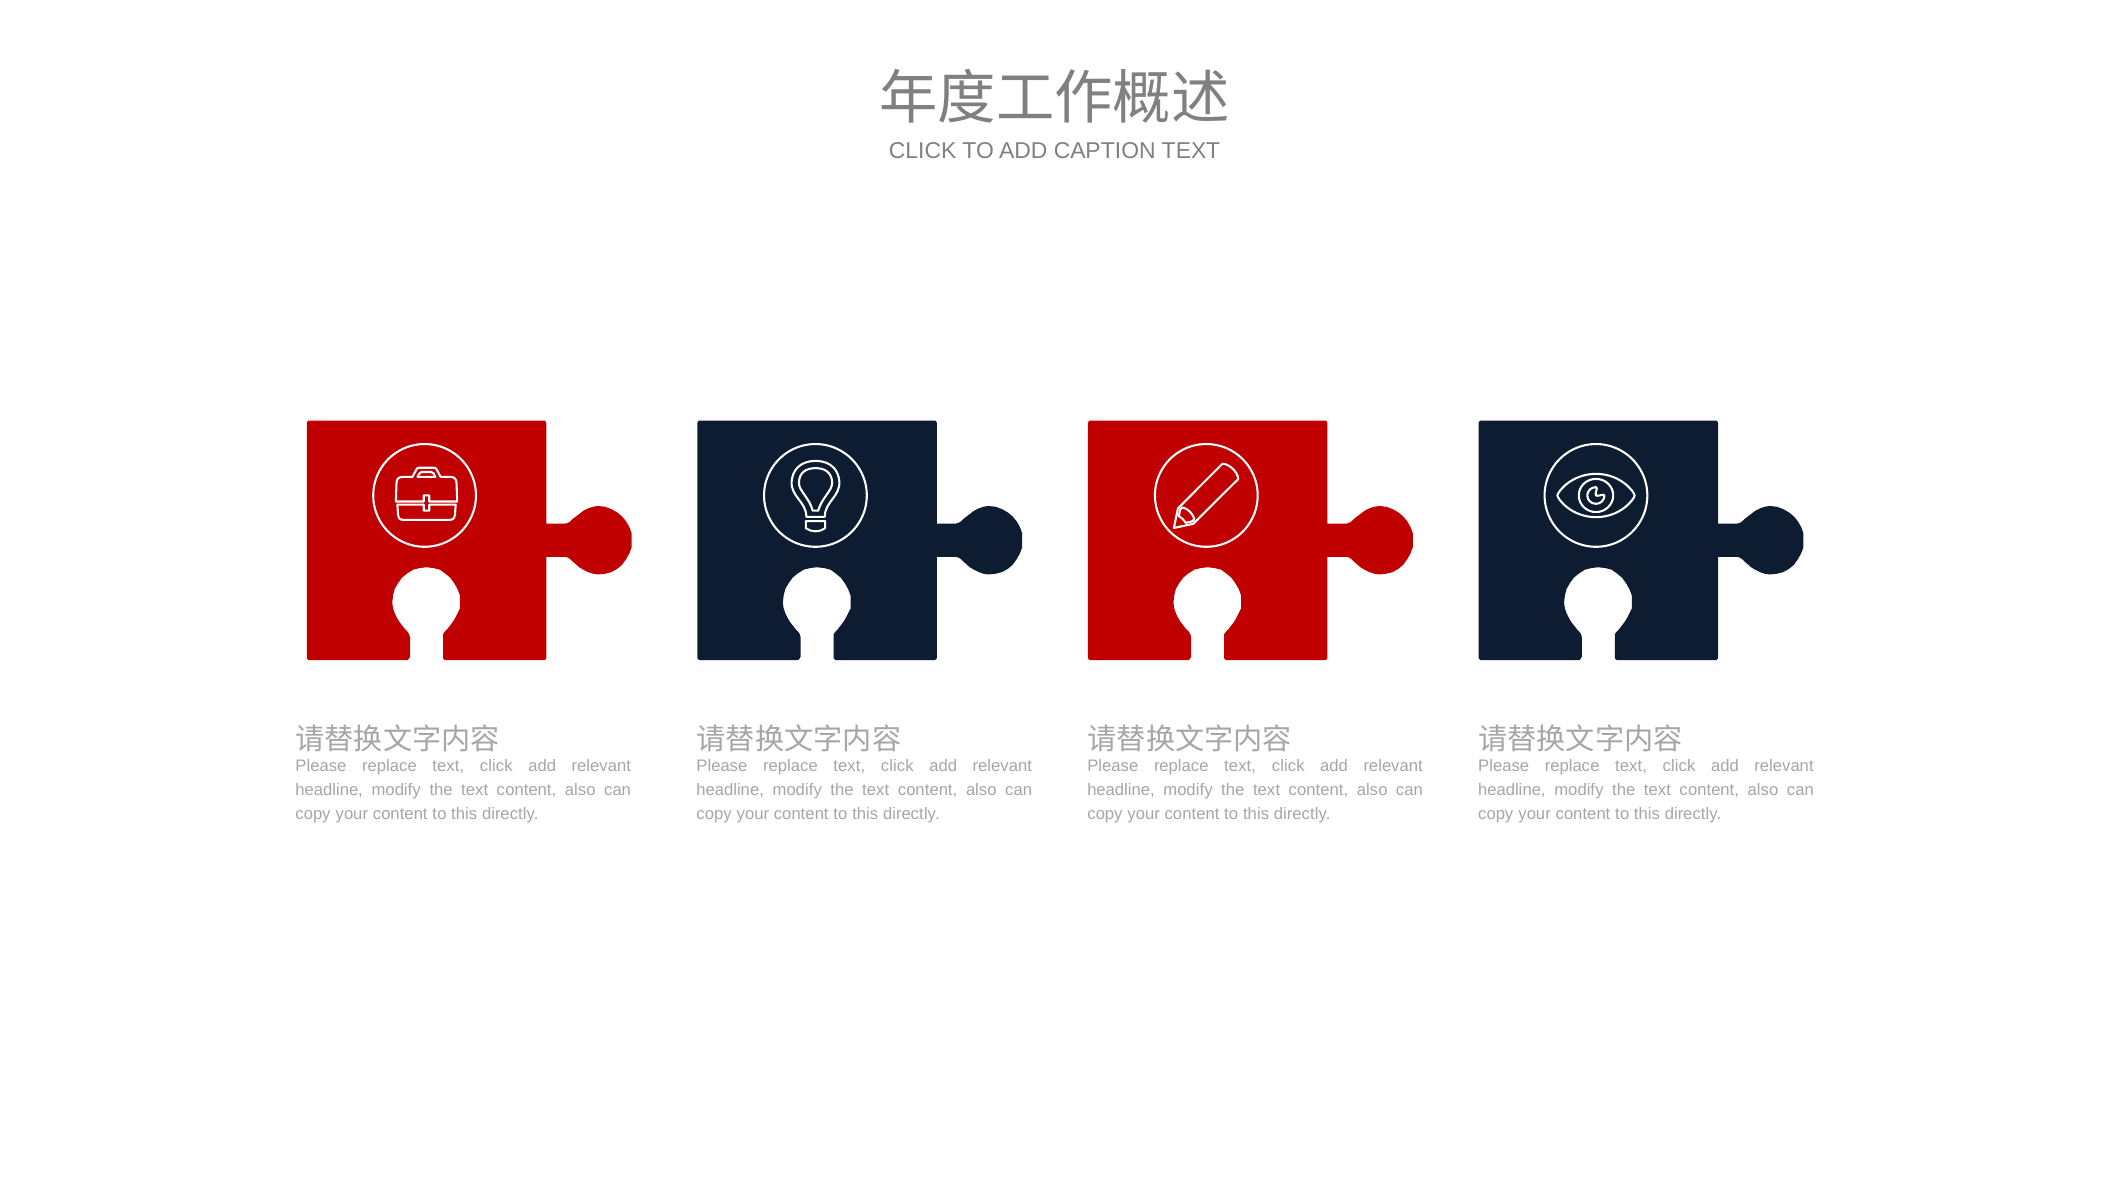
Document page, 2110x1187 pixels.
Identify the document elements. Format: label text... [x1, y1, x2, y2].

text_box 请替换文字内容 [295, 713, 561, 750]
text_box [764, 444, 867, 547]
text_box Please replace text, click add relevant headline, modify the text content, also can copy your content to this directly. [295, 750, 632, 823]
text_box Please replace text, click add relevant headline, modify the text content, also can copy your content to this directly. [1087, 750, 1424, 823]
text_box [373, 444, 476, 547]
text_box 年度工作概述 [865, 60, 1245, 131]
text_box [1154, 444, 1258, 547]
text_box [1478, 420, 1804, 661]
text_box [1087, 420, 1413, 661]
text_box 请替换文字内容 [1478, 713, 1743, 750]
text_box [306, 420, 632, 661]
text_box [1544, 444, 1648, 547]
text_box Please replace text, click add relevant headline, modify the text content, also can copy your content to this directly. [696, 750, 1033, 823]
text_box CLICK TO ADD CAPTION TEXT [865, 135, 1245, 163]
text_box 请替换文字内容 [1087, 713, 1353, 750]
text_box [697, 420, 1023, 661]
text_box Please replace text, click add relevant headline, modify the text content, also can copy your content to this directly. [1478, 750, 1815, 823]
text_box 请替换文字内容 [696, 713, 962, 750]
